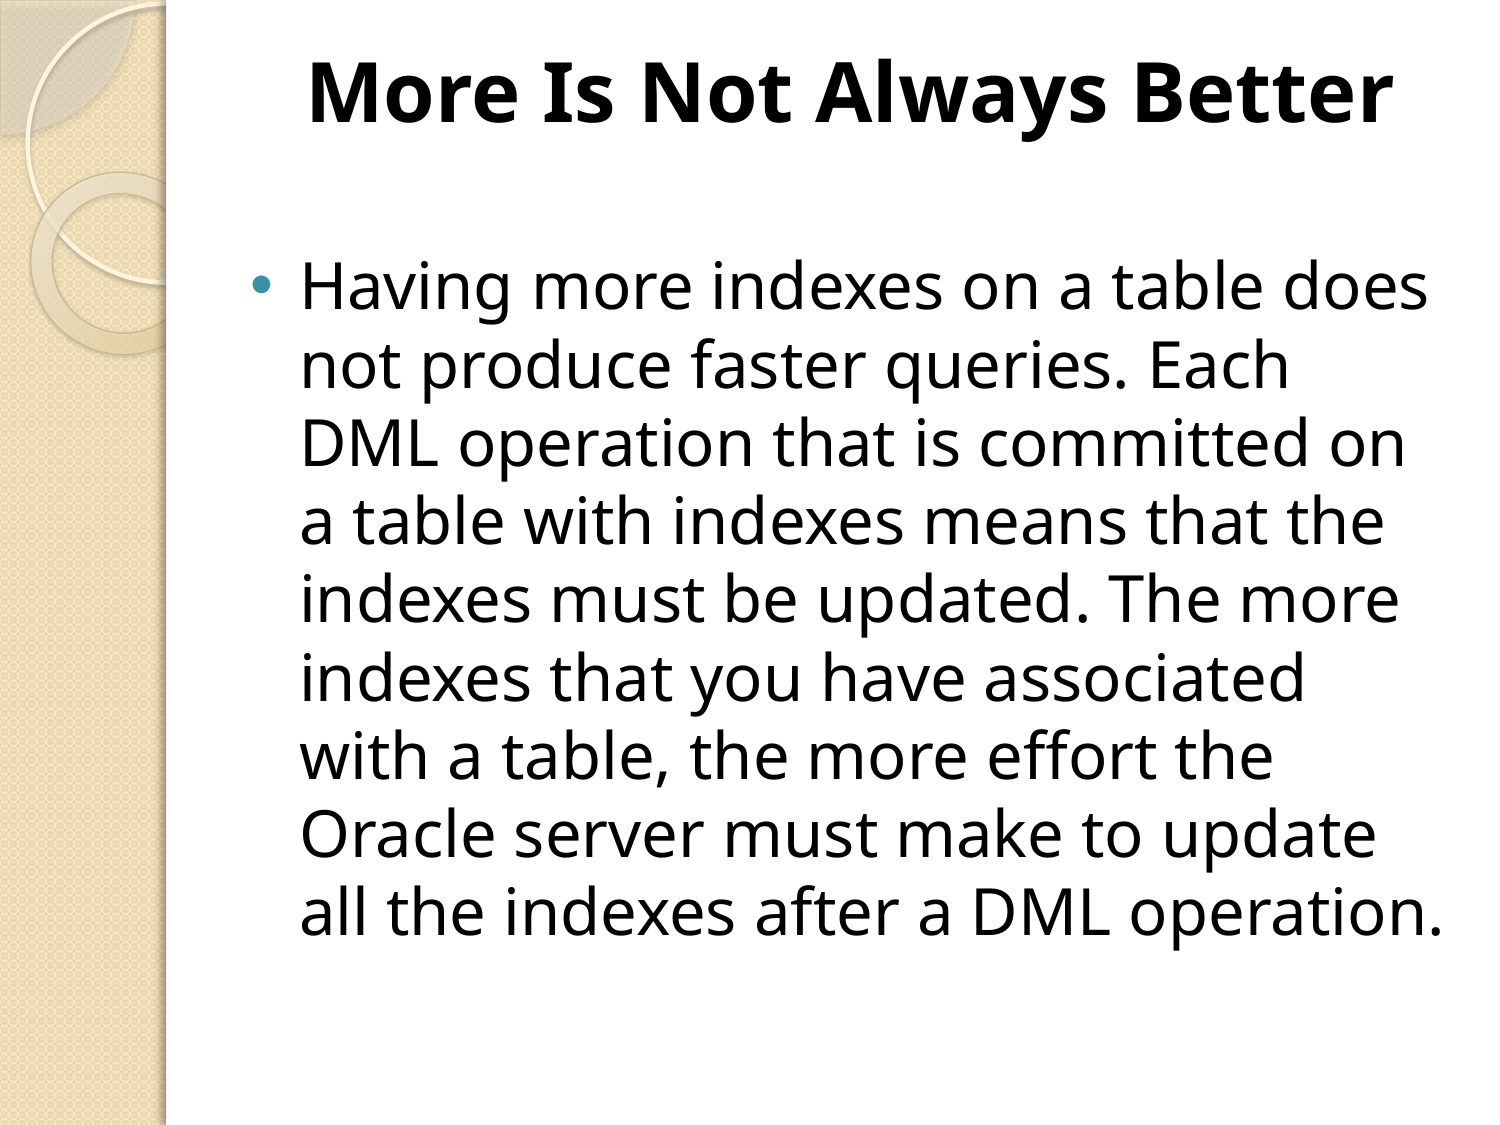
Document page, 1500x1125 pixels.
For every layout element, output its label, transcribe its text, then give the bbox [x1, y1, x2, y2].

title More Is Not Always Better [235, 45, 1466, 233]
list Having more indexes on a table does not produce faster queries. Each DML operation that is committed on a table with indexes means that the indexes must be updated. The more indexes that you have associated with a table, the more effort the Oracle server must make to update all the indexes after a DML operation. [235, 237, 1466, 1025]
